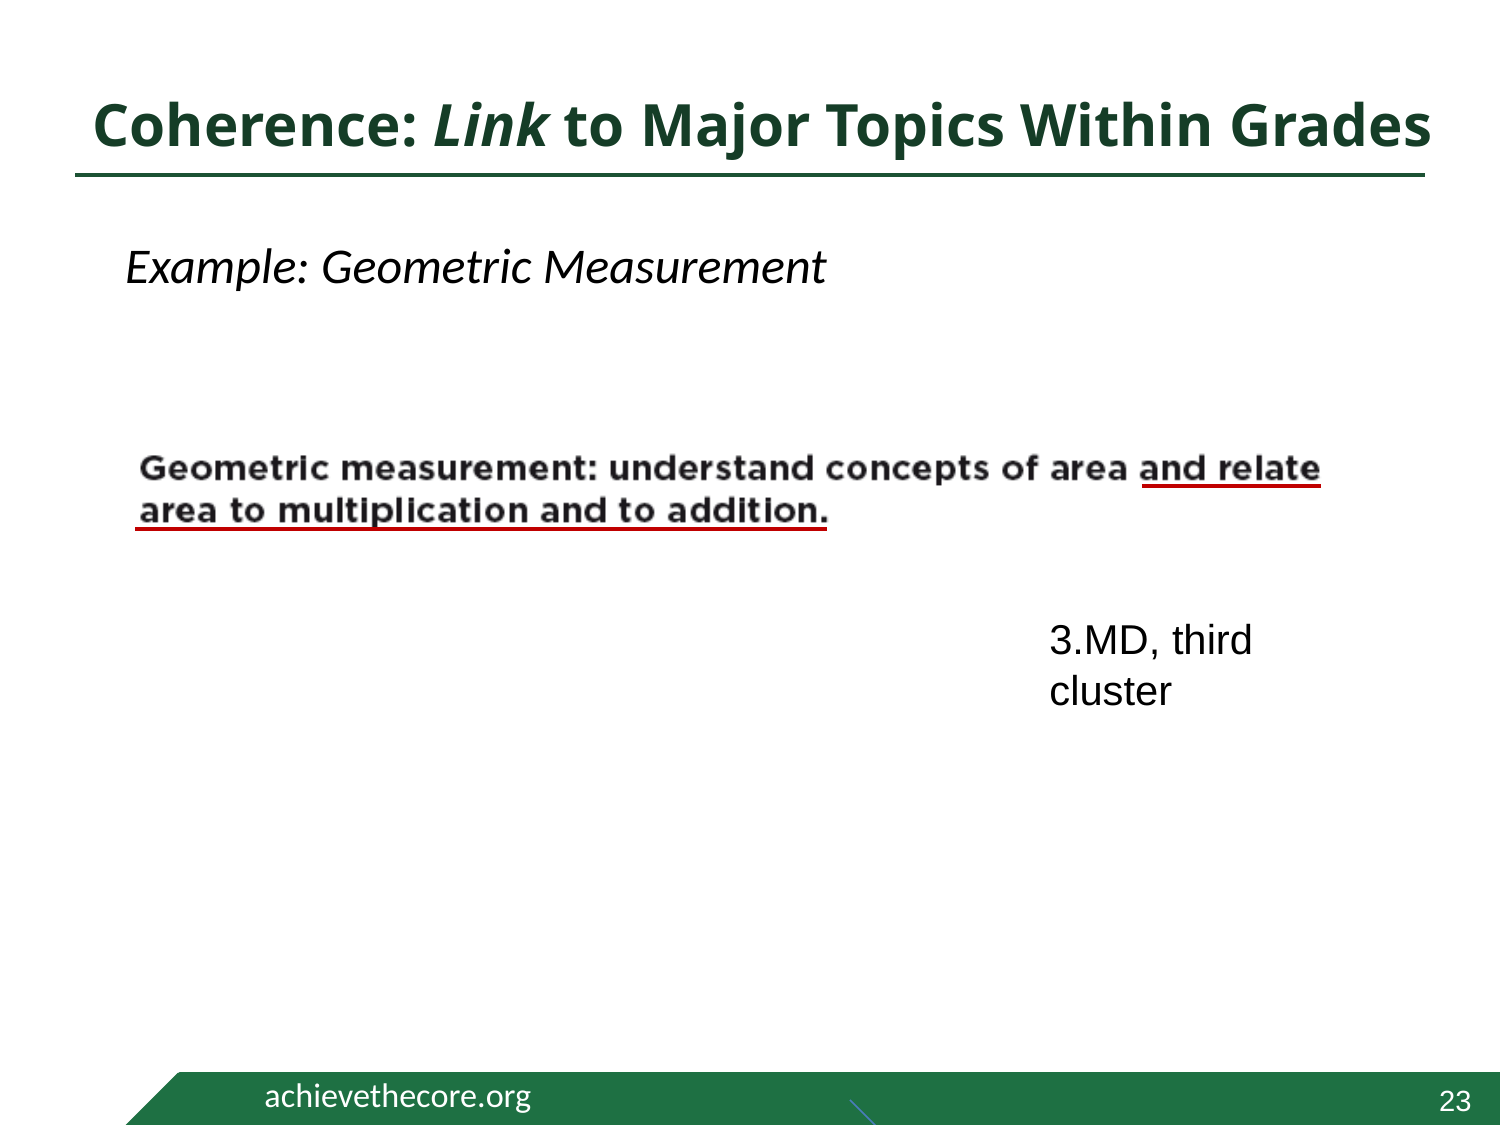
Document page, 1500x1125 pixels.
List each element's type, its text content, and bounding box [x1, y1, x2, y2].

text_box Example: Geometric Measurement [109, 233, 1231, 302]
text_box Coherence: Link to Major Topics Within Grades [77, 80, 1458, 166]
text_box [849, 1099, 1001, 1125]
text_box [120, 440, 1365, 542]
slide_number 23 [1136, 1073, 1487, 1125]
text_box 3.MD, third cluster [1034, 605, 1389, 721]
